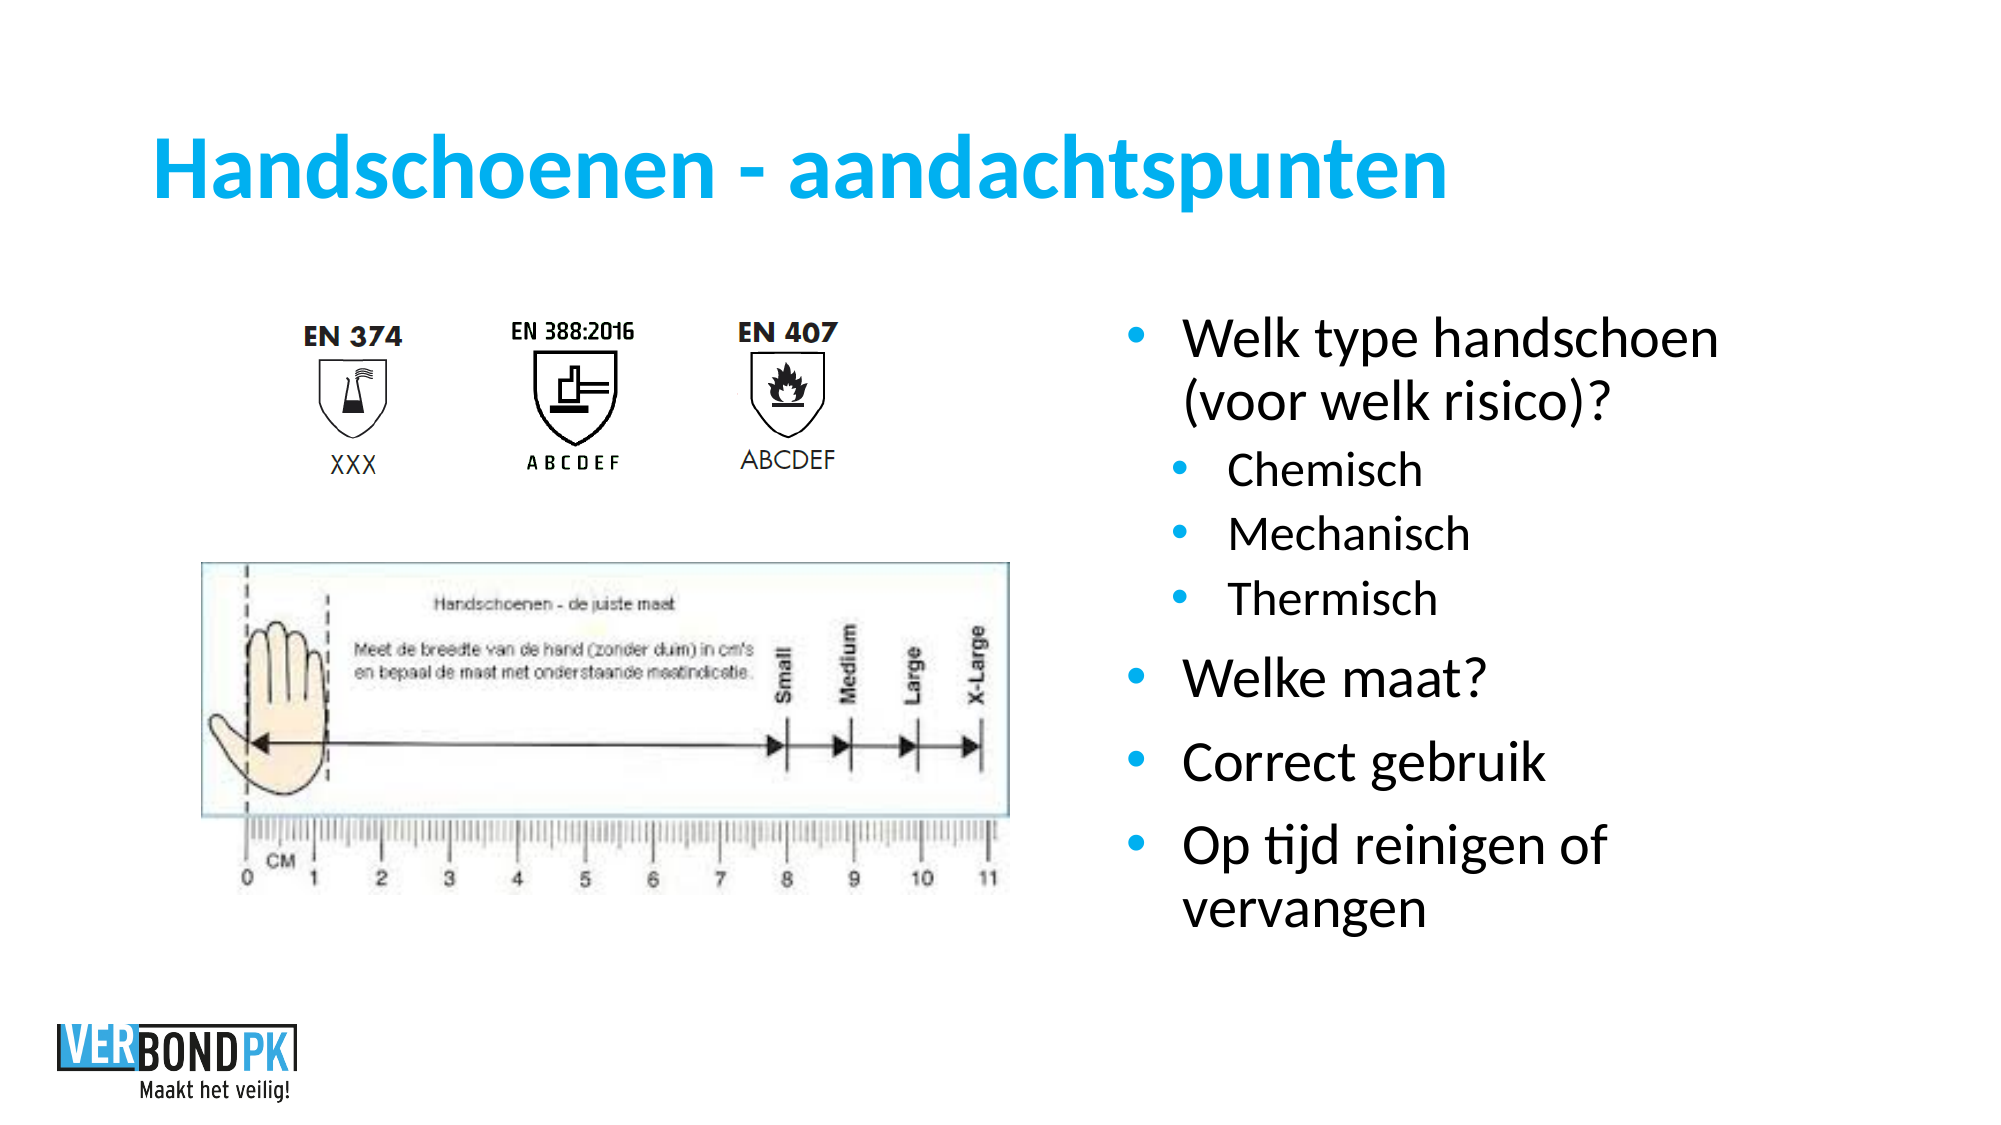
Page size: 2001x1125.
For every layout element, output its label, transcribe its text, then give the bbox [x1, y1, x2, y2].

list Welk type handschoen (voor welk risico)? Chemisch Mechanisch Thermisch Welke maat? Correct gebruik Op tijd reinigen of vervangen [1110, 299, 1863, 1014]
picture [737, 319, 844, 477]
picture [200, 562, 1010, 895]
picture [300, 319, 411, 484]
title Handschoenen - aandachtspunten [137, 59, 1863, 278]
picture [510, 319, 638, 477]
picture [57, 1024, 297, 1103]
